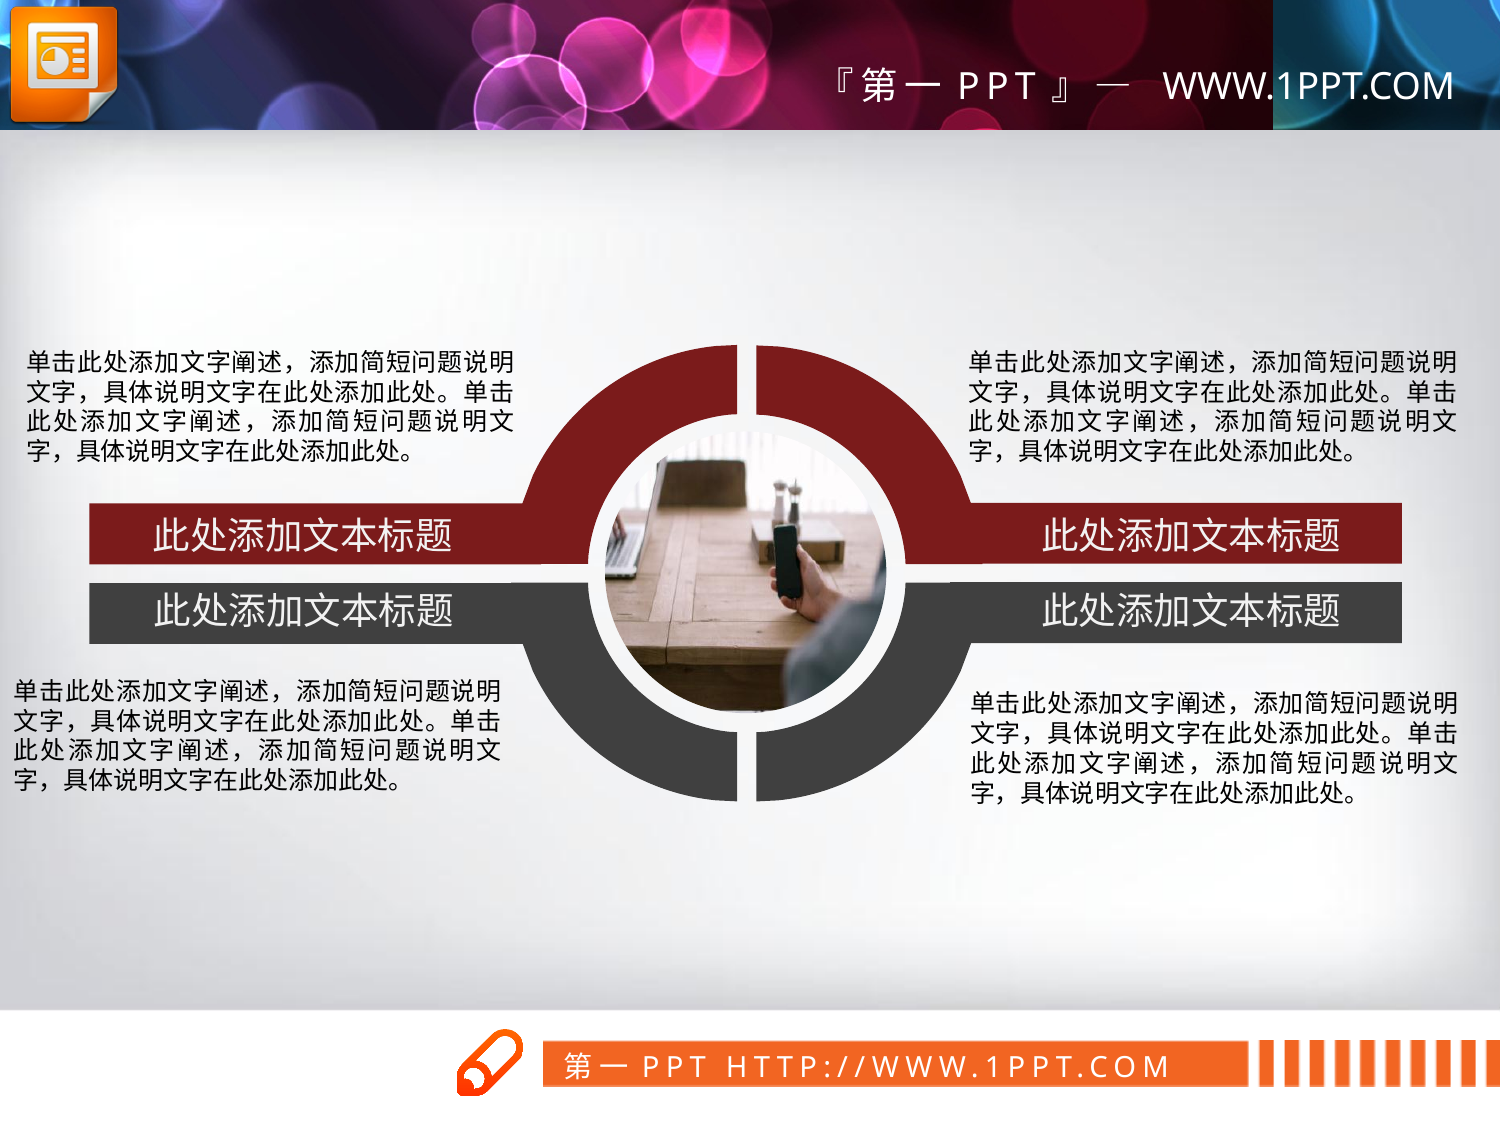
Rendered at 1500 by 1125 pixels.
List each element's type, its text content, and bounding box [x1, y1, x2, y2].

text_box 单击此处添加文字阐述，添加简短问题说明文字，具体说明文字在此处添加此处。单击此处添加文字阐述，添加简短问题说明文字，具体说明文字在此处添加此处。 [955, 680, 1474, 816]
text_box [605, 431, 887, 714]
text_box [89, 583, 138, 644]
text_box [1357, 582, 1402, 644]
text_box 单击此处添加文字阐述，添加简短问题说明文字，具体说明文字在此处添加此处。单击此处添加文字阐述，添加简短问题说明文字，具体说明文字在此处添加此处。 [0, 667, 518, 803]
text_box 此处添加文本标题 [1026, 504, 1357, 610]
text_box [469, 582, 738, 802]
picture [0, 0, 1500, 1012]
text_box 单击此处添加文字阐述，添加简短问题说明文字，具体说明文字在此处添加此处。单击此处添加文字阐述，添加简短问题说明文字，具体说明文字在此处添加此处。 [953, 338, 1473, 474]
text_box 单击此处添加文字阐述，添加简短问题说明文字，具体说明文字在此处添加此处。单击此处添加文字阐述，添加简短问题说明文字，具体说明文字在此处添加此处。 [11, 338, 530, 474]
text_box [756, 582, 1026, 802]
text_box 此处添加文本标题 [1026, 610, 1357, 680]
text_box 此处添加文本标题 [137, 504, 468, 610]
text_box [89, 344, 738, 565]
text_box [756, 345, 1402, 565]
picture [543, 1040, 1500, 1087]
text_box 此处添加文本标题 [138, 579, 469, 667]
